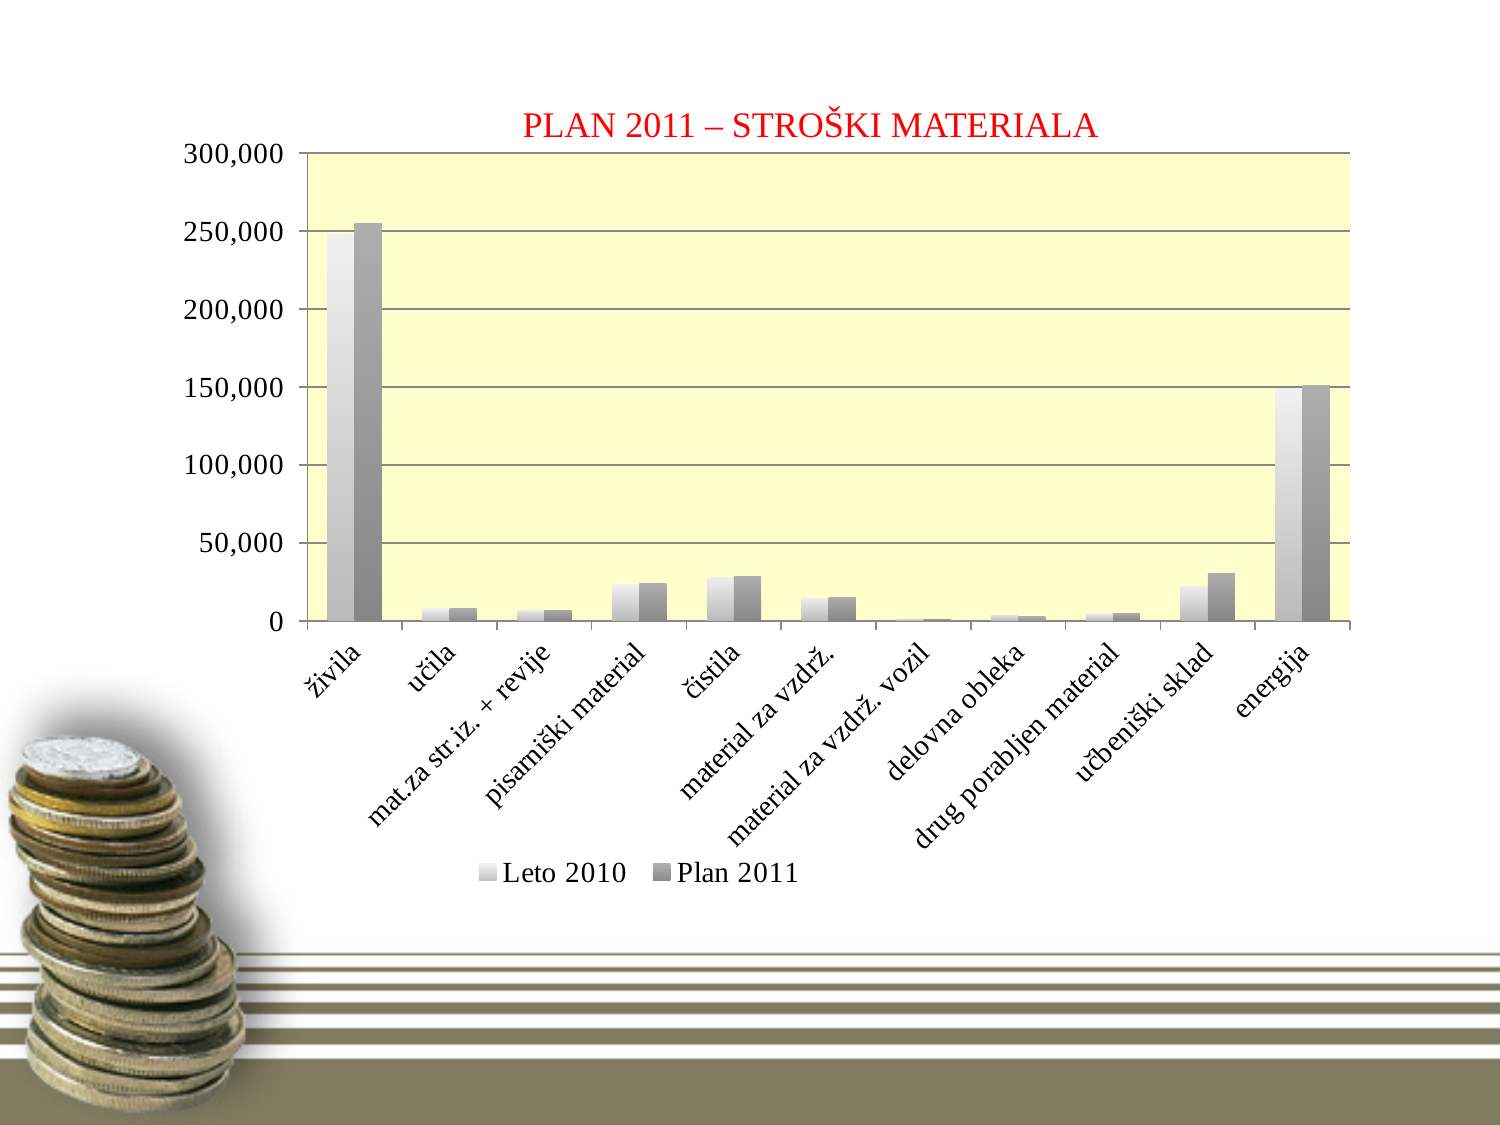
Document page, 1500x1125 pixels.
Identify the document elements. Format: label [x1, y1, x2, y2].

picture [0, 0, 1500, 1125]
chart [100, 77, 1430, 903]
